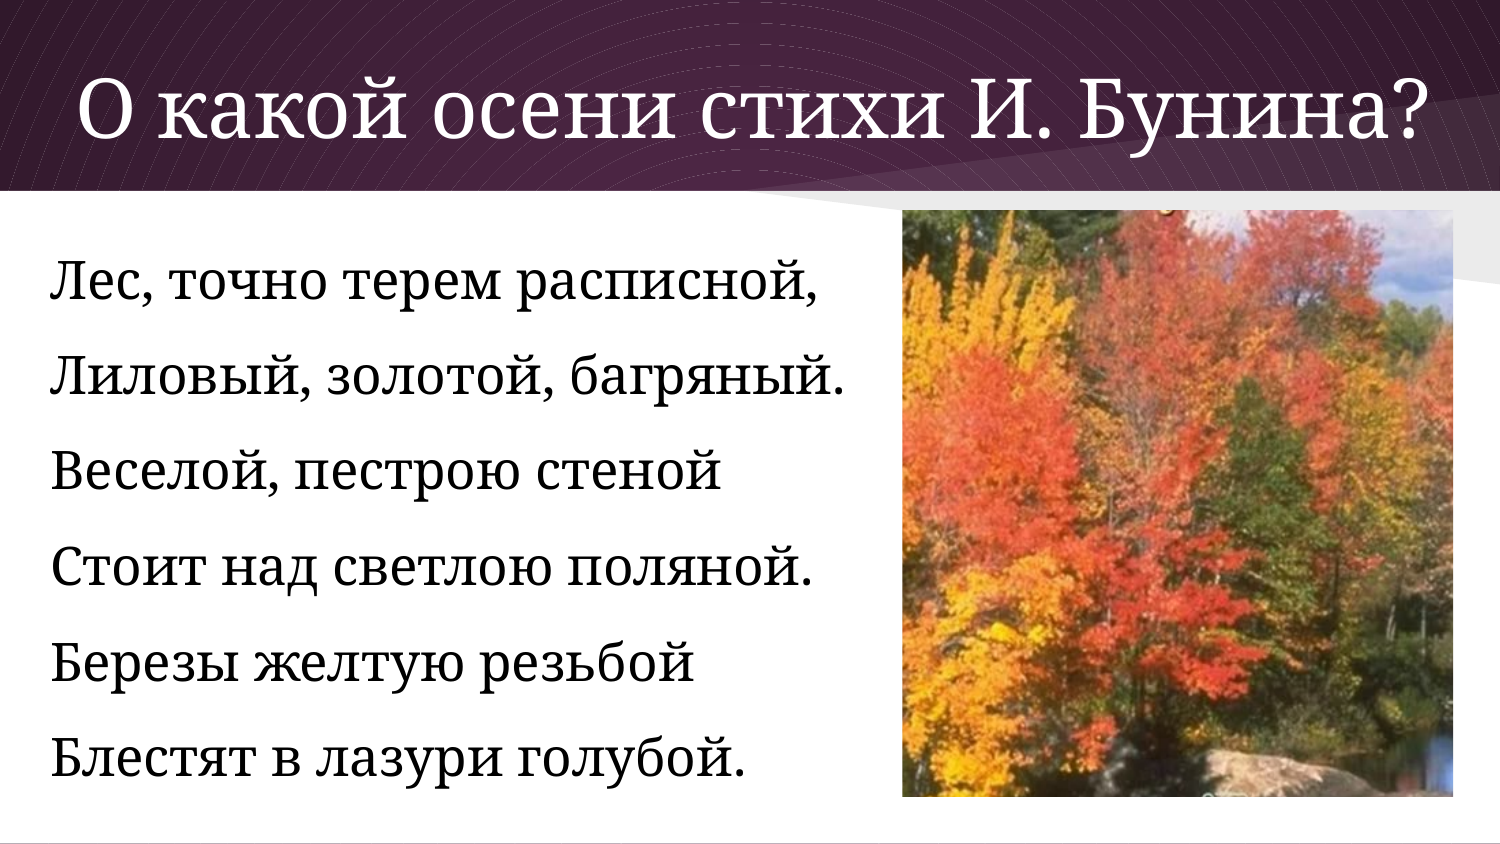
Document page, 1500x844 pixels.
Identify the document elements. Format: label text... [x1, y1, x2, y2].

picture [902, 210, 1454, 798]
list Лес, точно терем расписной, Лиловый, золотой, багряный. Веселой, пестрою стеной Стоит над светлою поляной. Березы желтую резьбой Блестят в лазури голубой. [35, 199, 968, 811]
title О какой осени стихи И. Бунина? [58, 35, 1449, 176]
